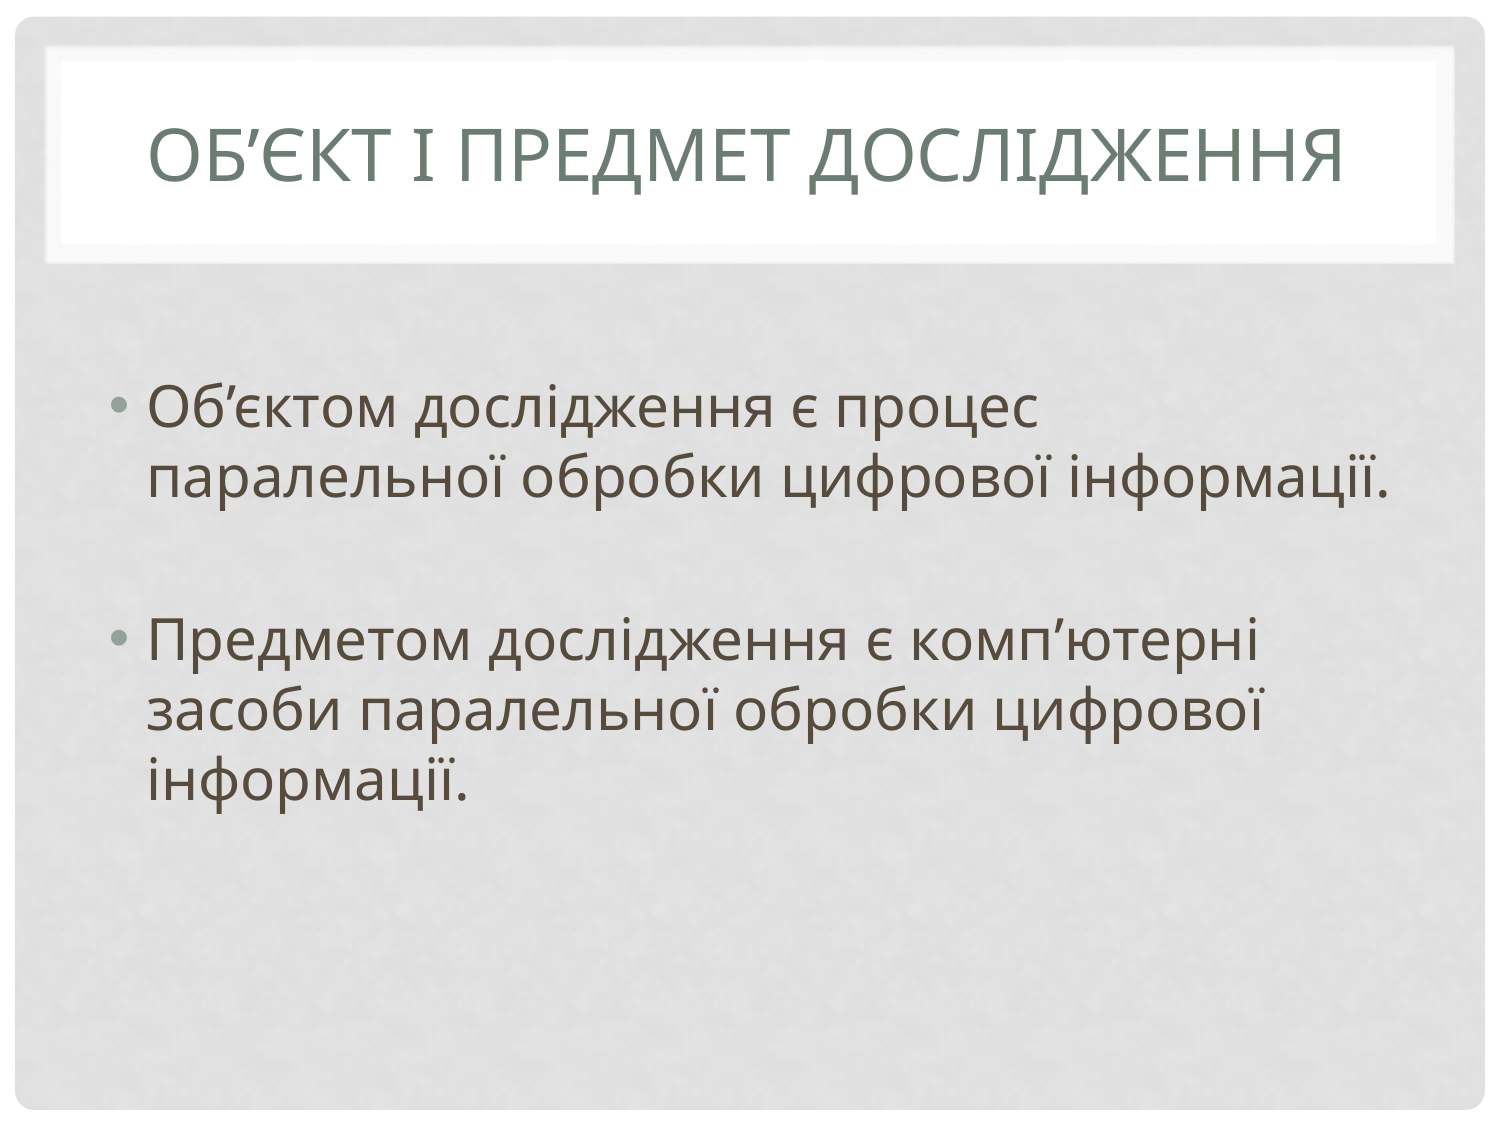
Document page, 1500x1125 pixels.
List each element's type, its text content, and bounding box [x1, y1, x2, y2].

title Об’єкт і предмет дослідження [69, 66, 1425, 238]
list Об’єктом дослідження є процес паралельної обробки цифрової інформації. Предметом дослідження є комп’ютерні засоби паралельної обробки цифрової інформації. [75, 361, 1425, 1005]
